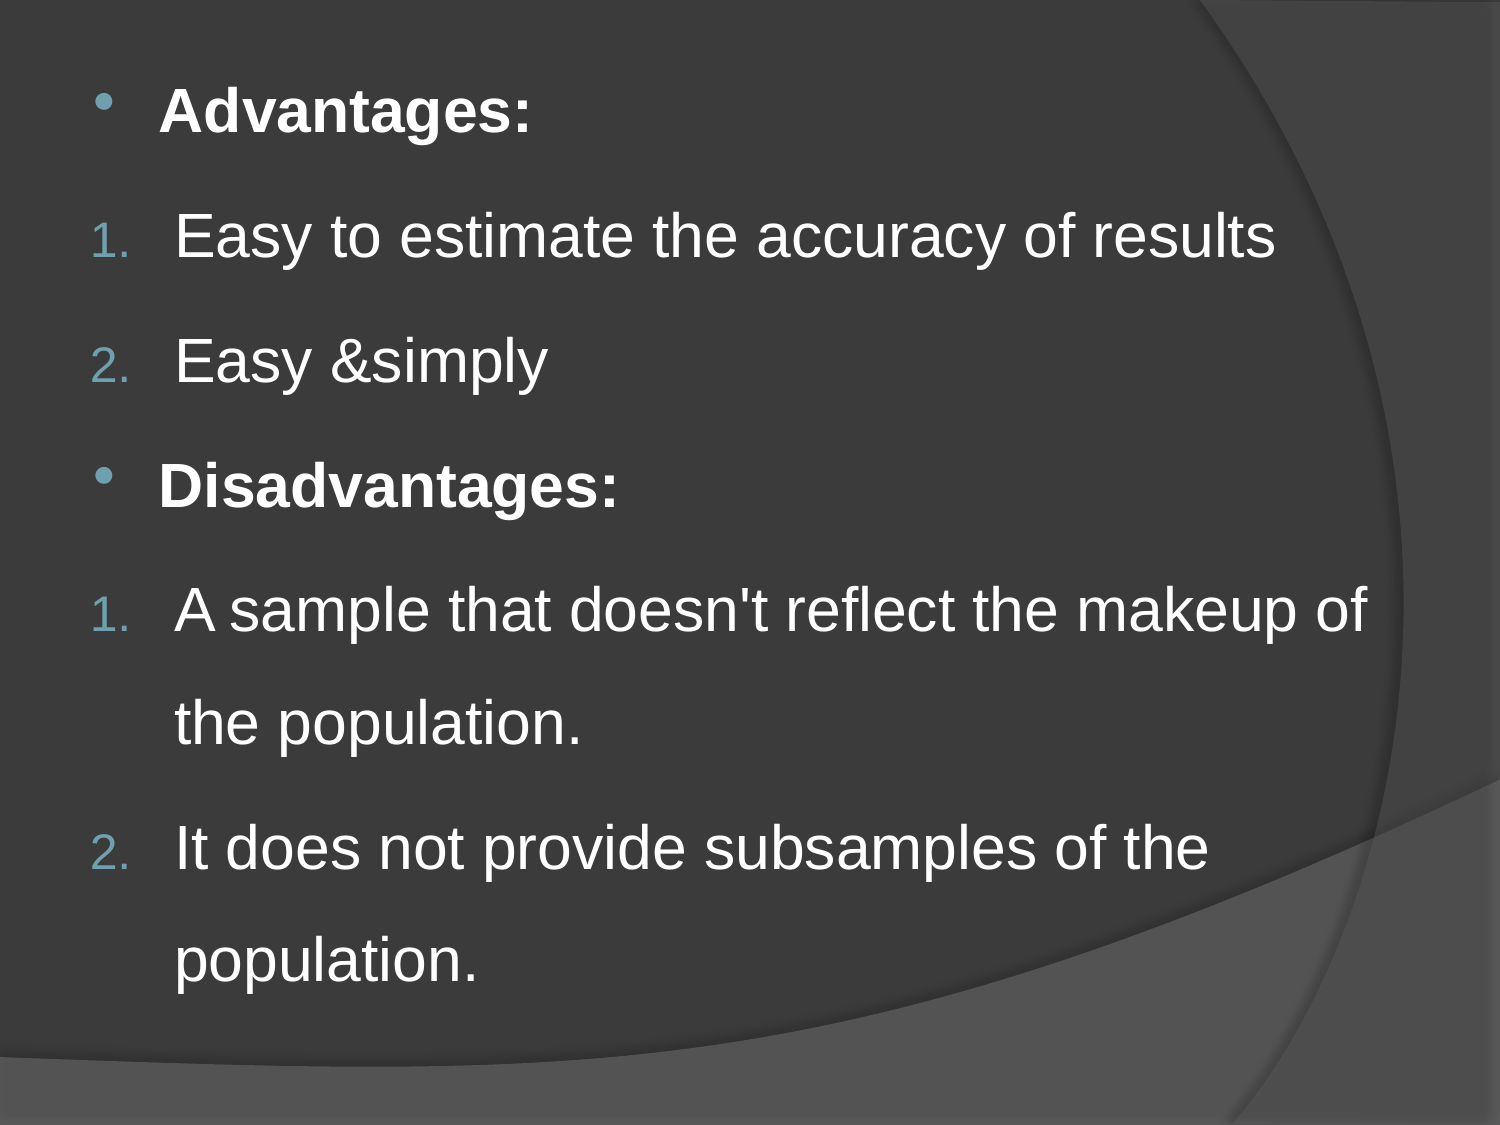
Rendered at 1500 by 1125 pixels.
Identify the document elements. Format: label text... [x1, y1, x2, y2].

list Advantages: Easy to estimate the accuracy of results Easy &simply Disadvantages: A sample that doesn't reflect the makeup of the population. It does not provide subsamples of the population. [75, 24, 1425, 1100]
